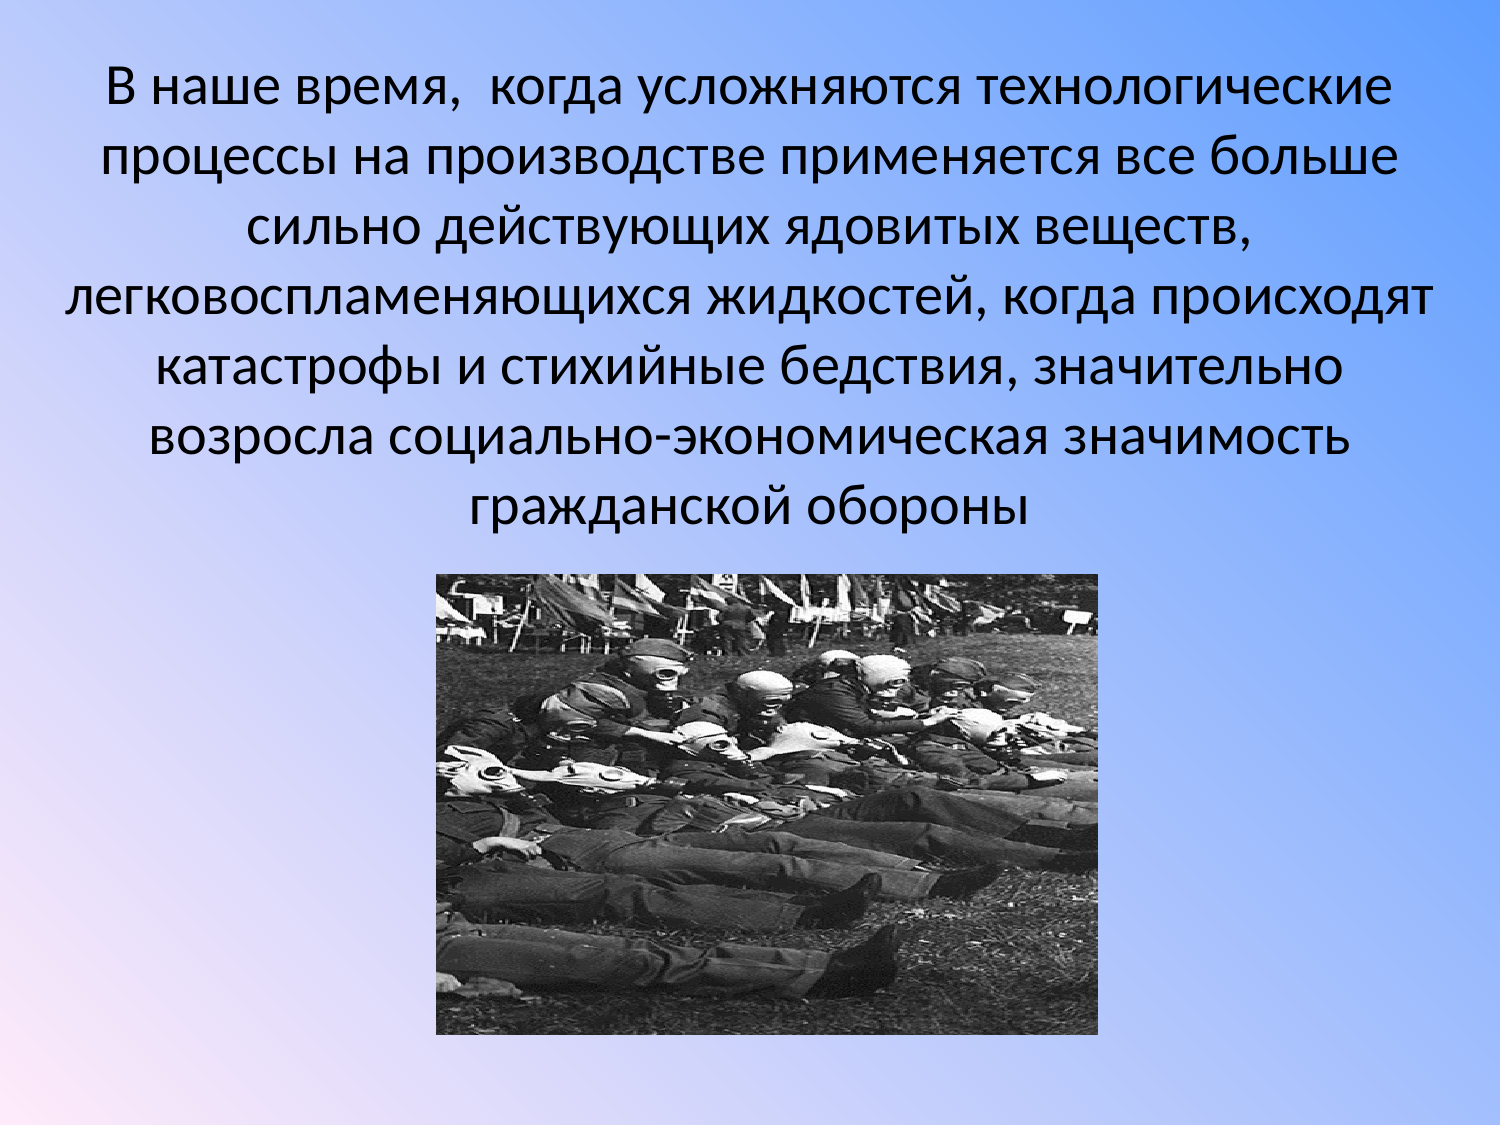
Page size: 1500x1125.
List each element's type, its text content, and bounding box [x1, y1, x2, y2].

picture [435, 574, 1098, 1036]
title В наше время, когда усложняются технологические процессы на производстве применяется все больше сильно действующих ядовитых веществ, легковоспламеняющихся жидкостей, когда происходят катастрофы и стихийные бедствия, значительно возросла социально-экономическая значимость гражданской обороны [29, 30, 1471, 551]
